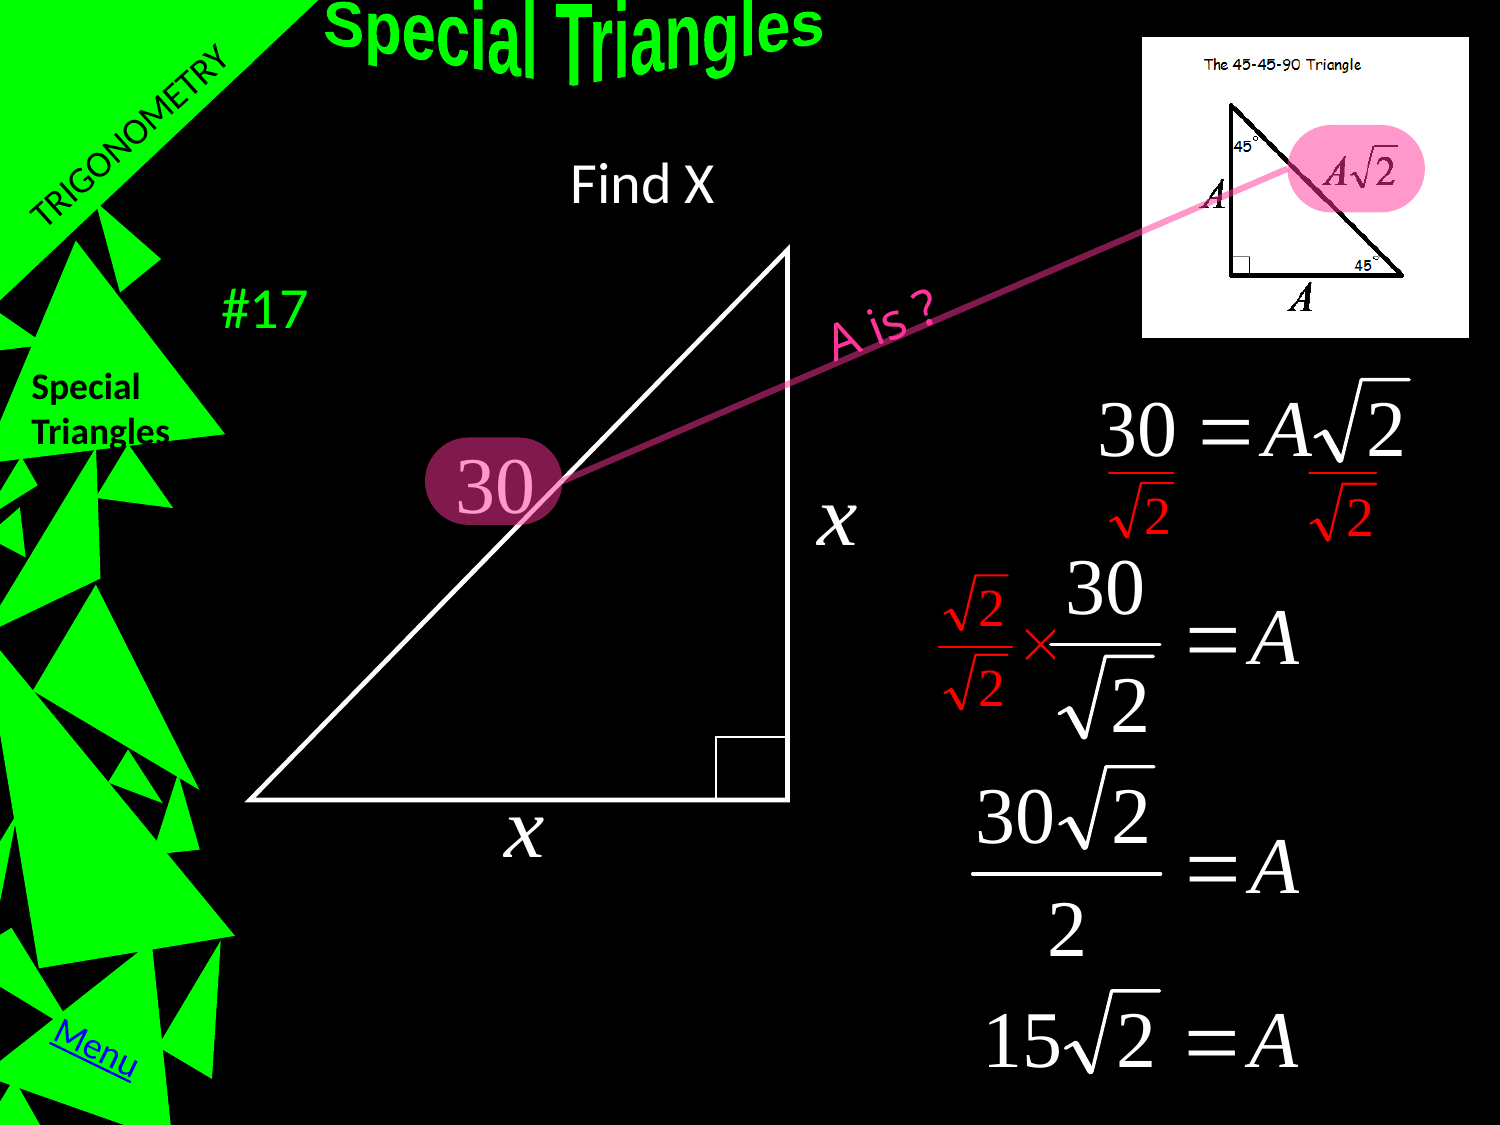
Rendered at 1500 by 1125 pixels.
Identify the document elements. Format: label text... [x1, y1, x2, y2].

picture [1141, 37, 1469, 338]
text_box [445, 439, 546, 535]
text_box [243, 255, 794, 794]
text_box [959, 746, 1313, 975]
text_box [562, 168, 1288, 482]
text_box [978, 973, 1313, 1088]
text_box Find X [326, 137, 1136, 223]
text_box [1099, 462, 1186, 535]
text_box #17 [1292, 262, 1500, 348]
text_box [1291, 362, 1428, 477]
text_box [1037, 537, 1311, 745]
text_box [487, 799, 555, 874]
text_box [1299, 462, 1386, 548]
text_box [799, 491, 867, 562]
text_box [929, 561, 1056, 724]
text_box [0, 0, 321, 1125]
